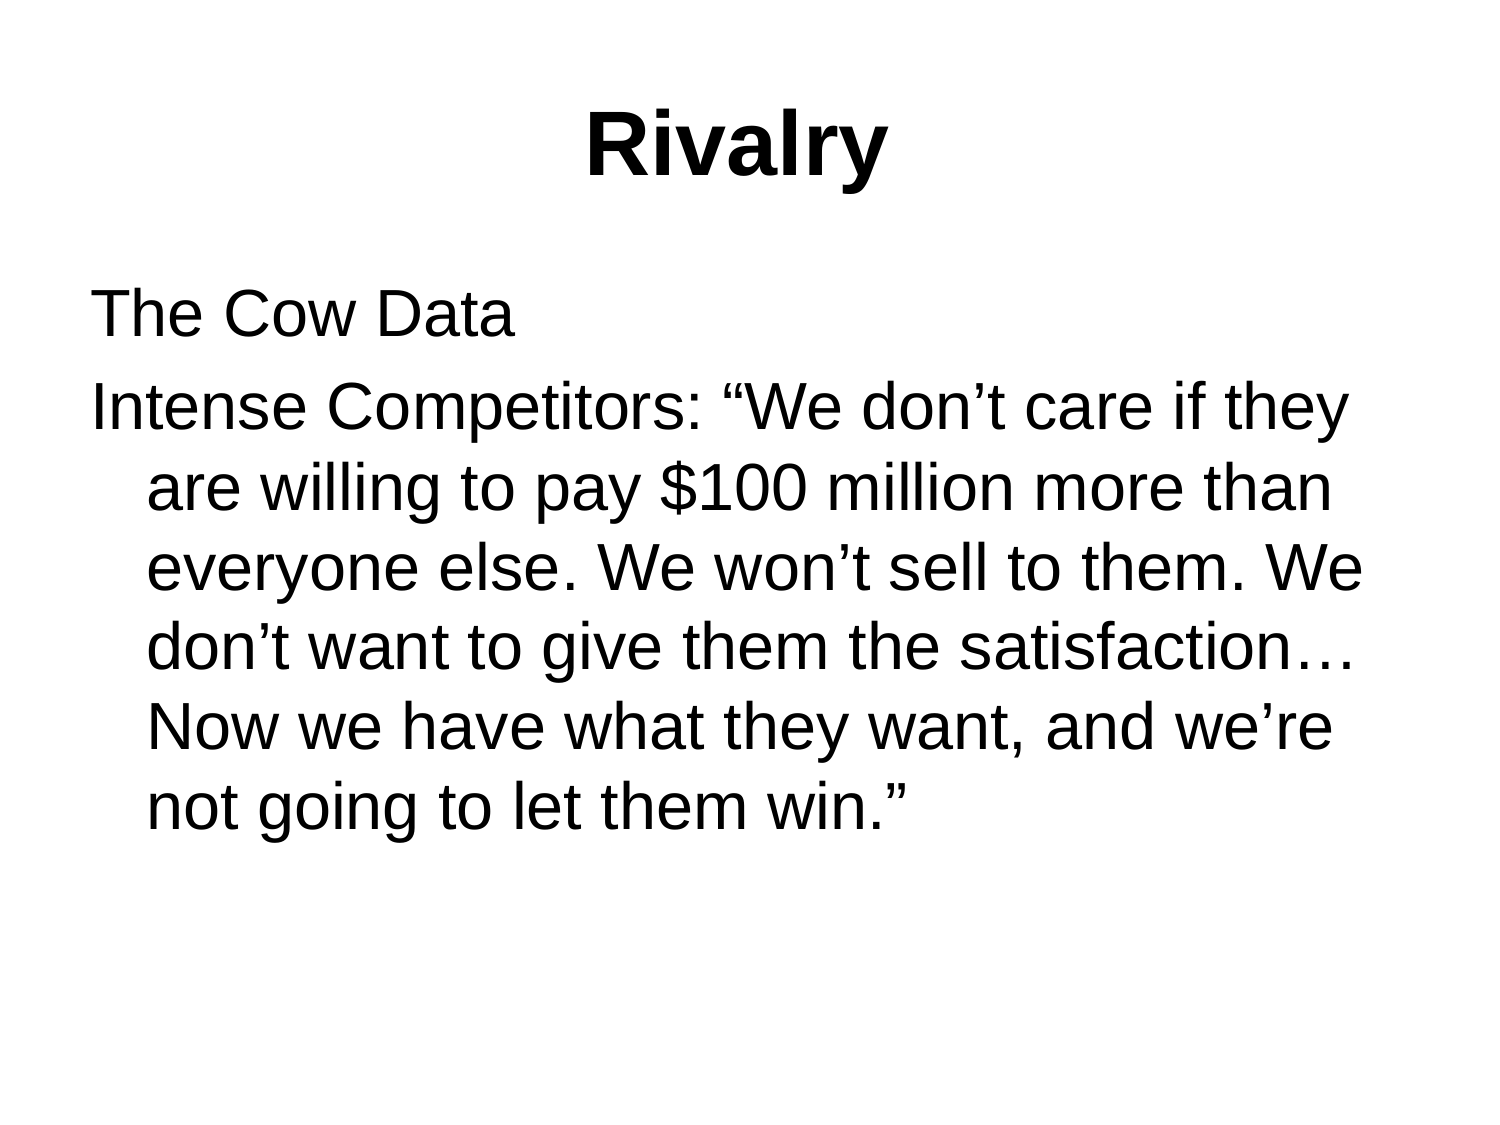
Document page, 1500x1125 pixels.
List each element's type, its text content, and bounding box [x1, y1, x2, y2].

list The Cow Data Intense Competitors: “We don’t care if they are willing to pay $100 million more than everyone else. We won’t sell to them. We don’t want to give them the satisfaction… Now we have what they want, and we’re not going to let them win.” [74, 262, 1426, 1006]
title Rivalry [74, 44, 1426, 233]
